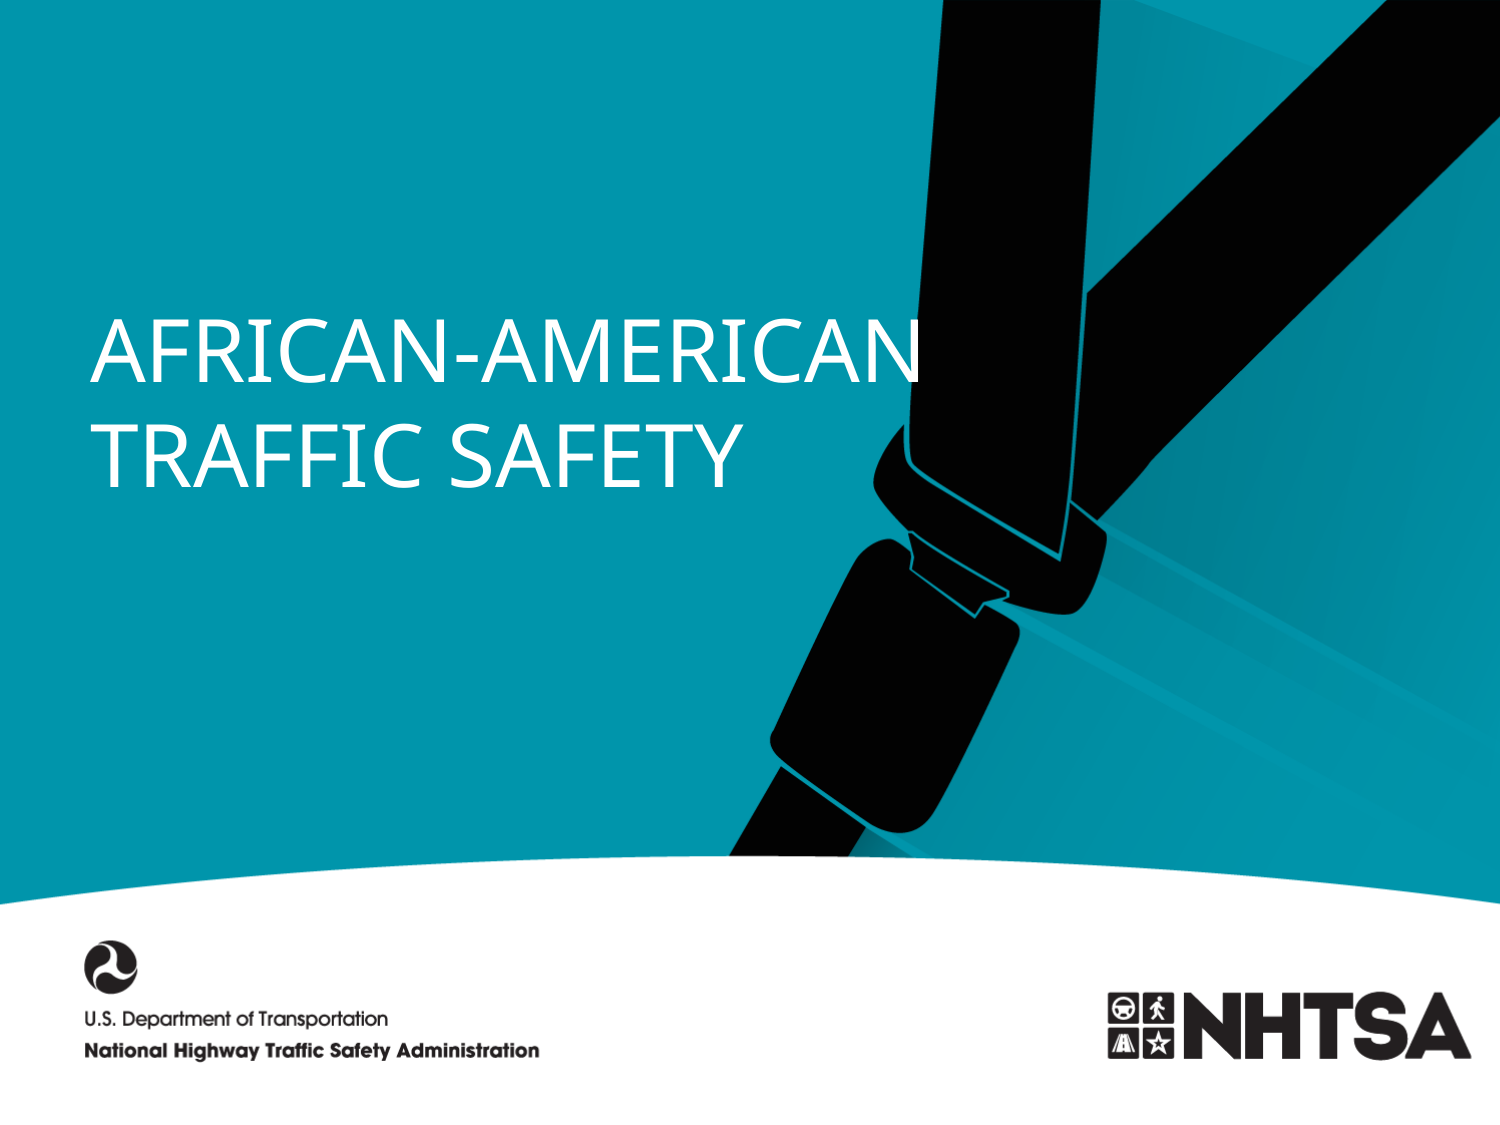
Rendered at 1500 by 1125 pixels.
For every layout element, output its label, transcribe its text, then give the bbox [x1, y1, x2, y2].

title AFRICAN-AMERICAN TRAFFIC SAFETY [75, 249, 1000, 550]
picture [0, 0, 1500, 1125]
